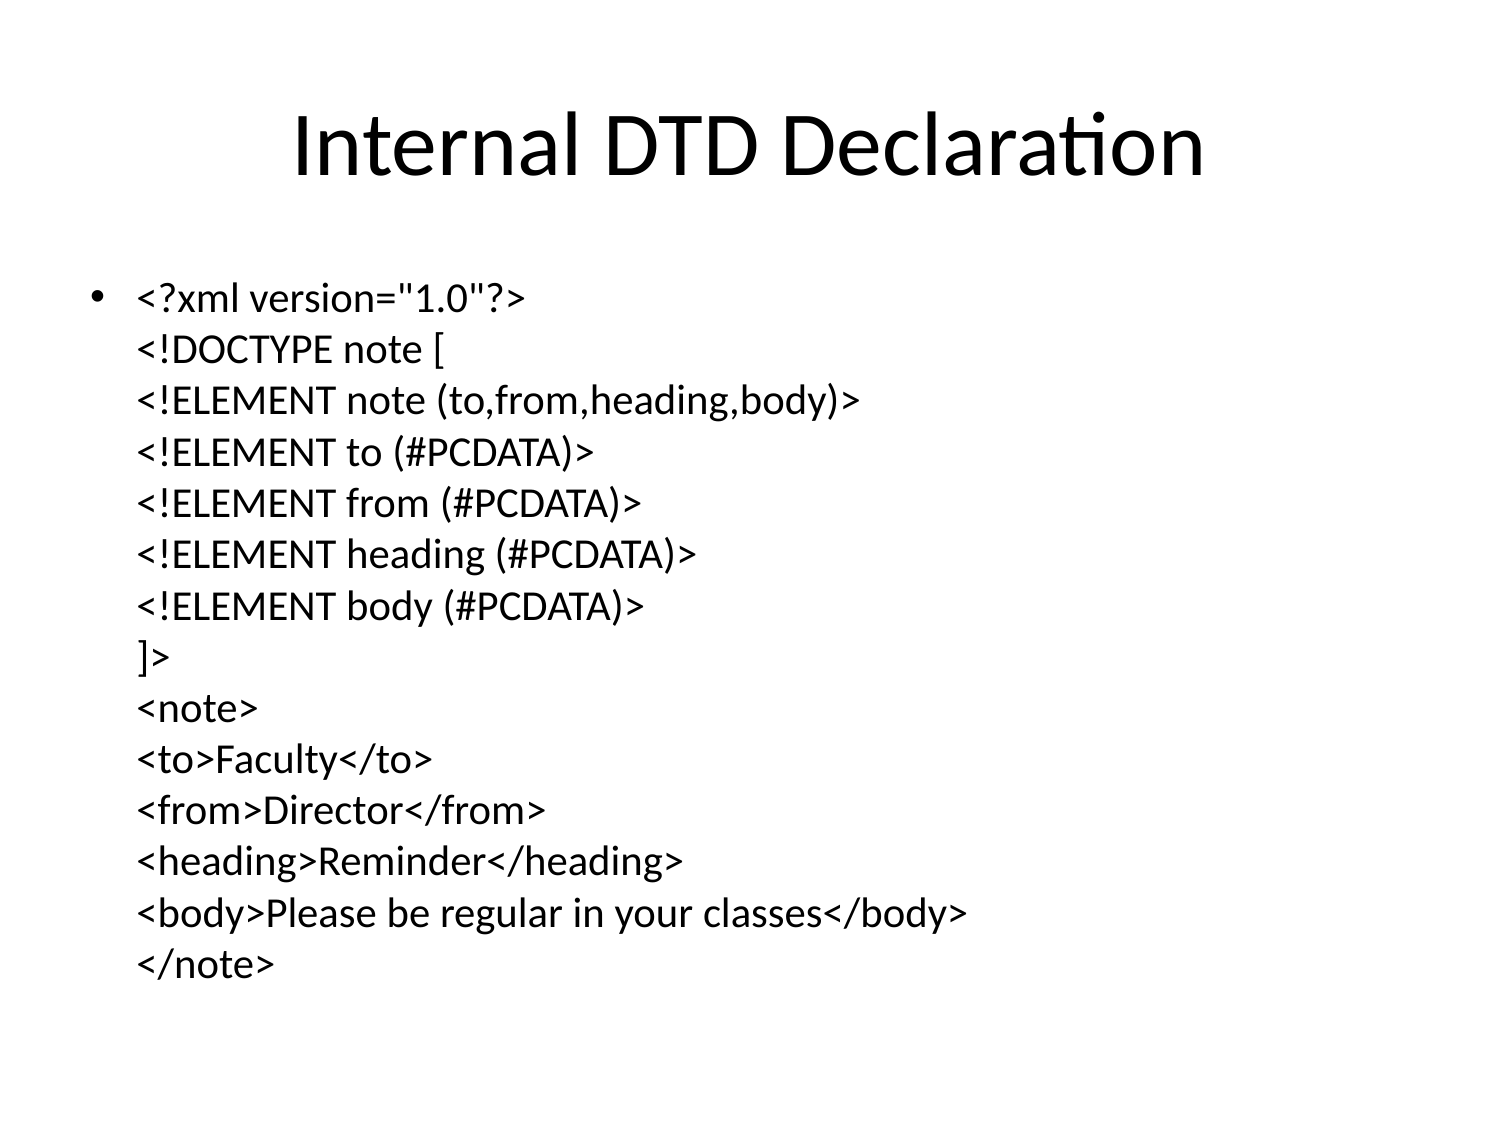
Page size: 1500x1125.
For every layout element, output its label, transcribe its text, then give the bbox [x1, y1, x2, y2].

title Internal DTD Declaration [75, 45, 1425, 233]
list <?xml version="1.0"?> <!DOCTYPE note [ <!ELEMENT note (to,from,heading,body)> <!ELEMENT to (#PCDATA)> <!ELEMENT from (#PCDATA)> <!ELEMENT heading (#PCDATA)> <!ELEMENT body (#PCDATA)> ]> <note> <to>Faculty</to> <from>Director</from> <heading>Reminder</heading> <body>Please be regular in your classes</body> </note> [75, 262, 1425, 1005]
